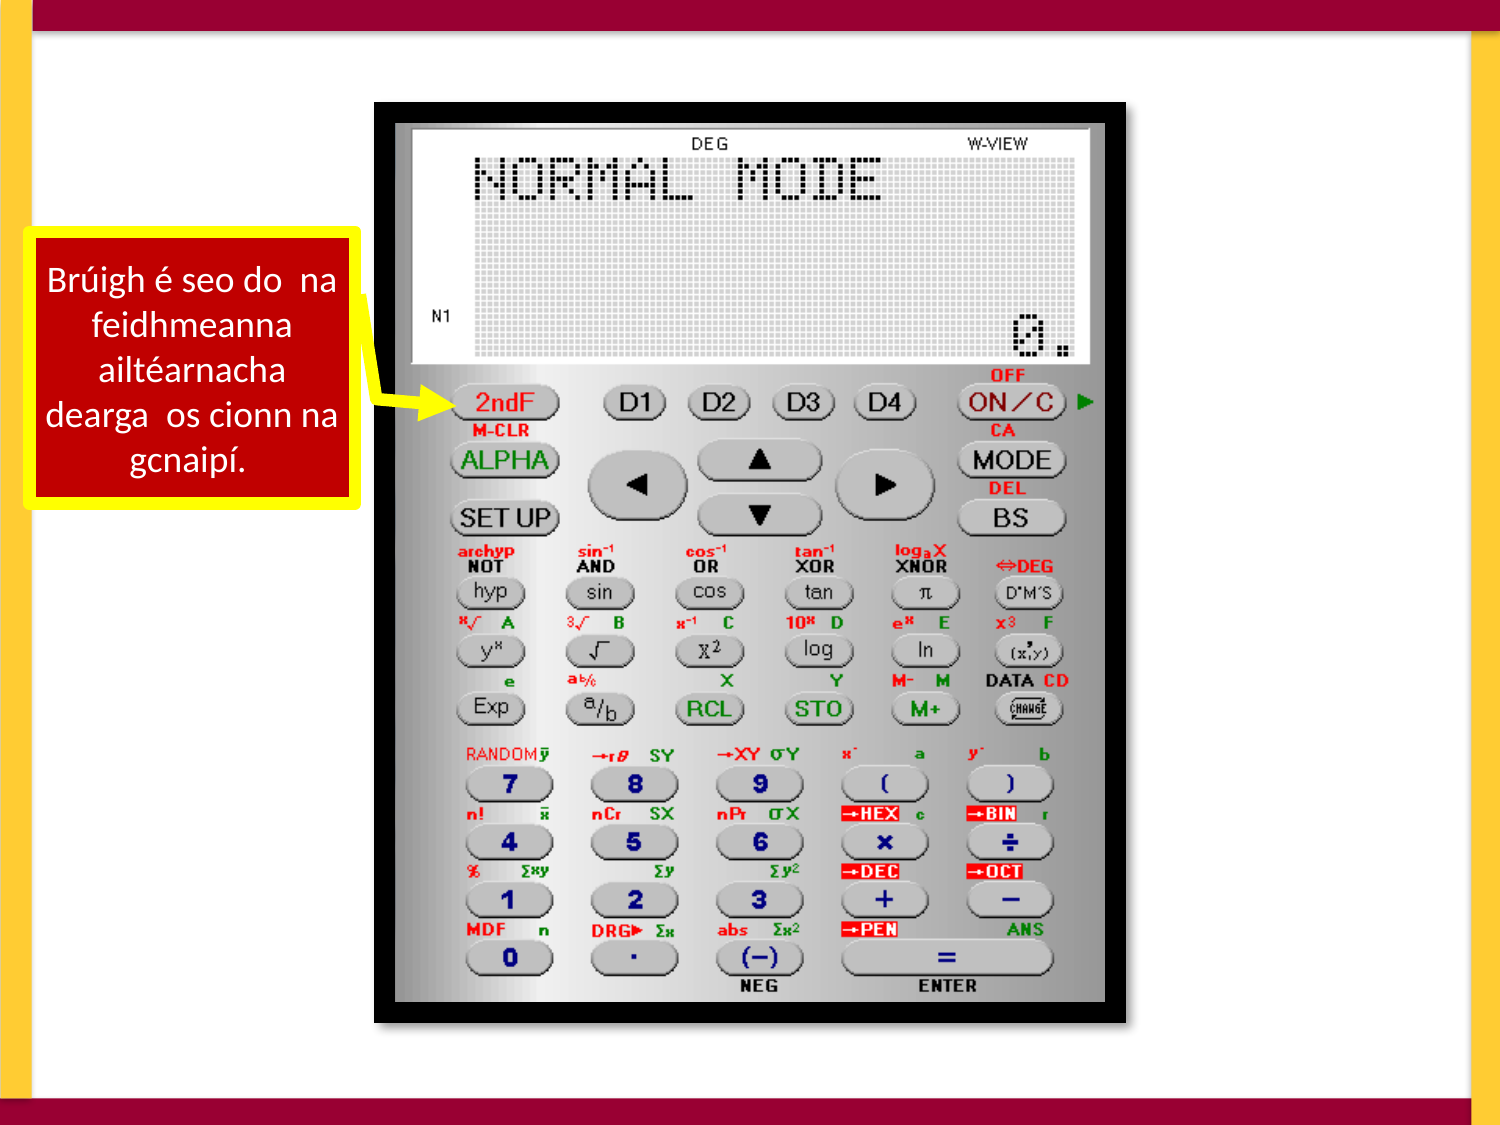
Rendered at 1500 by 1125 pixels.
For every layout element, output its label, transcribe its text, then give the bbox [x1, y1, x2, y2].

text_box Brúigh é seo do na feidhmeanna ailtéarnacha dearga os cionn na gcnaipí. [27, 230, 457, 505]
picture [395, 123, 1105, 1002]
